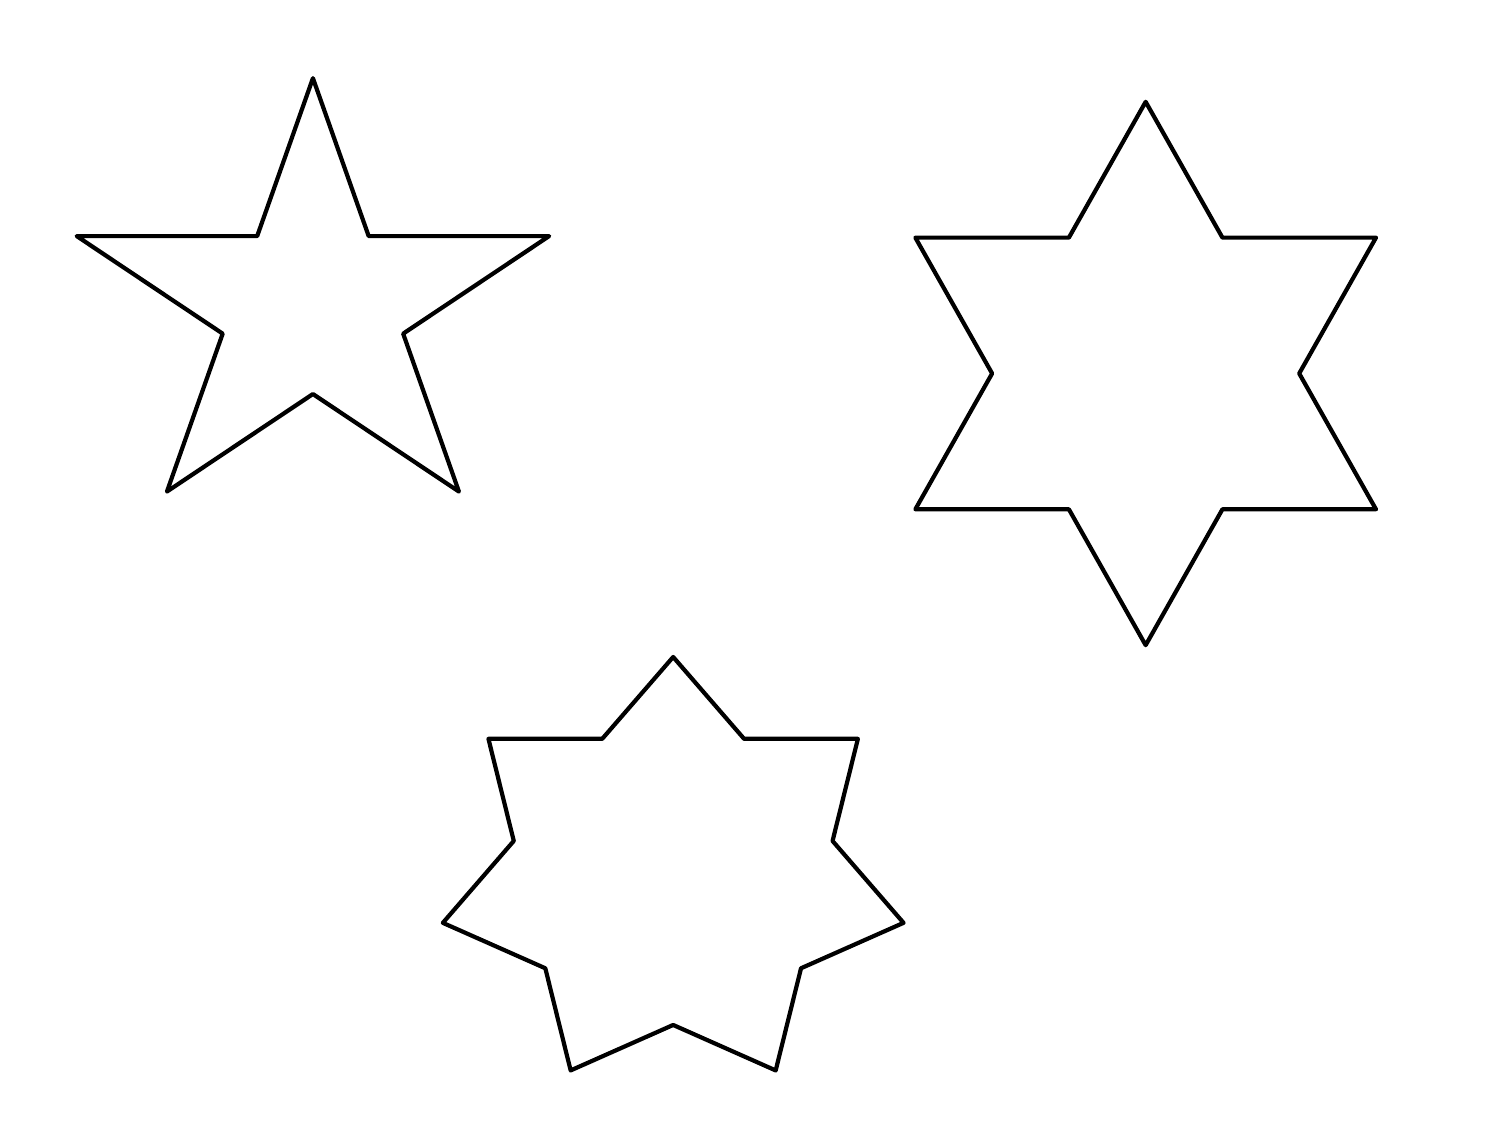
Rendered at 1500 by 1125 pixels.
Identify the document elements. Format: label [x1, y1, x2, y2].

text_box [913, 99, 1378, 648]
text_box [440, 654, 906, 1073]
text_box [74, 76, 552, 494]
